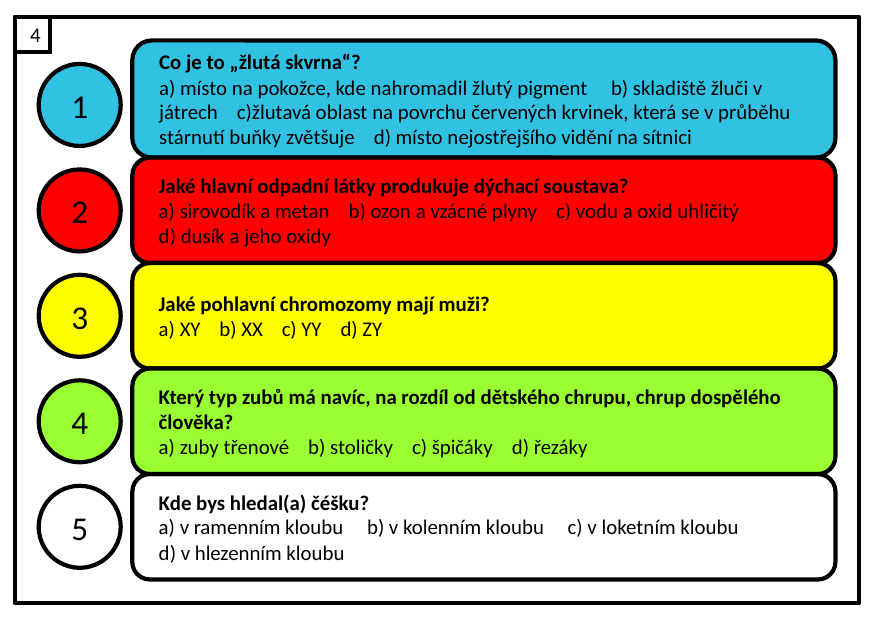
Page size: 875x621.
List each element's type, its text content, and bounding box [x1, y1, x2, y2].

text_box Kde bys hledal(a) čéšku? a) v ramenním kloubu b) v kolenním kloubu c) v loketním kloubu d) v hlezenním kloubu [130, 474, 838, 582]
text_box 5 [36, 483, 123, 570]
text_box Který typ zubů má navíc, na rozdíl od dětského chrupu, chrup dospělého člověka? a) zuby třenové b) stoličky c) špičáky d) řezáky [130, 366, 838, 477]
text_box Co je to „žlutá skvrna“? a) místo na pokožce, kde nahromadil žlutý pigment b) skladiště žluči v játrech c)žlutavá oblast na povrchu červených krvinek, která se v průběhu stárnutí buňky zvětšuje d) místo nejostřejšího vidění na sítnici [130, 38, 838, 157]
text_box [13, 15, 861, 605]
text_box 1 [36, 61, 123, 149]
text_box 4 [13, 15, 52, 54]
text_box Jaké hlavní odpadní látky produkuje dýchací soustava? a) sirovodík a metan b) ozon a vzácné plyny c) vodu a oxid uhličitý d) dusík a jeho oxidy [130, 155, 838, 263]
text_box Jaké pohlavní chromozomy mají muži? a) XY b) XX c) YY d) ZY [130, 260, 838, 368]
text_box 2 [36, 167, 123, 254]
text_box 3 [36, 272, 123, 359]
text_box 4 [36, 378, 123, 465]
